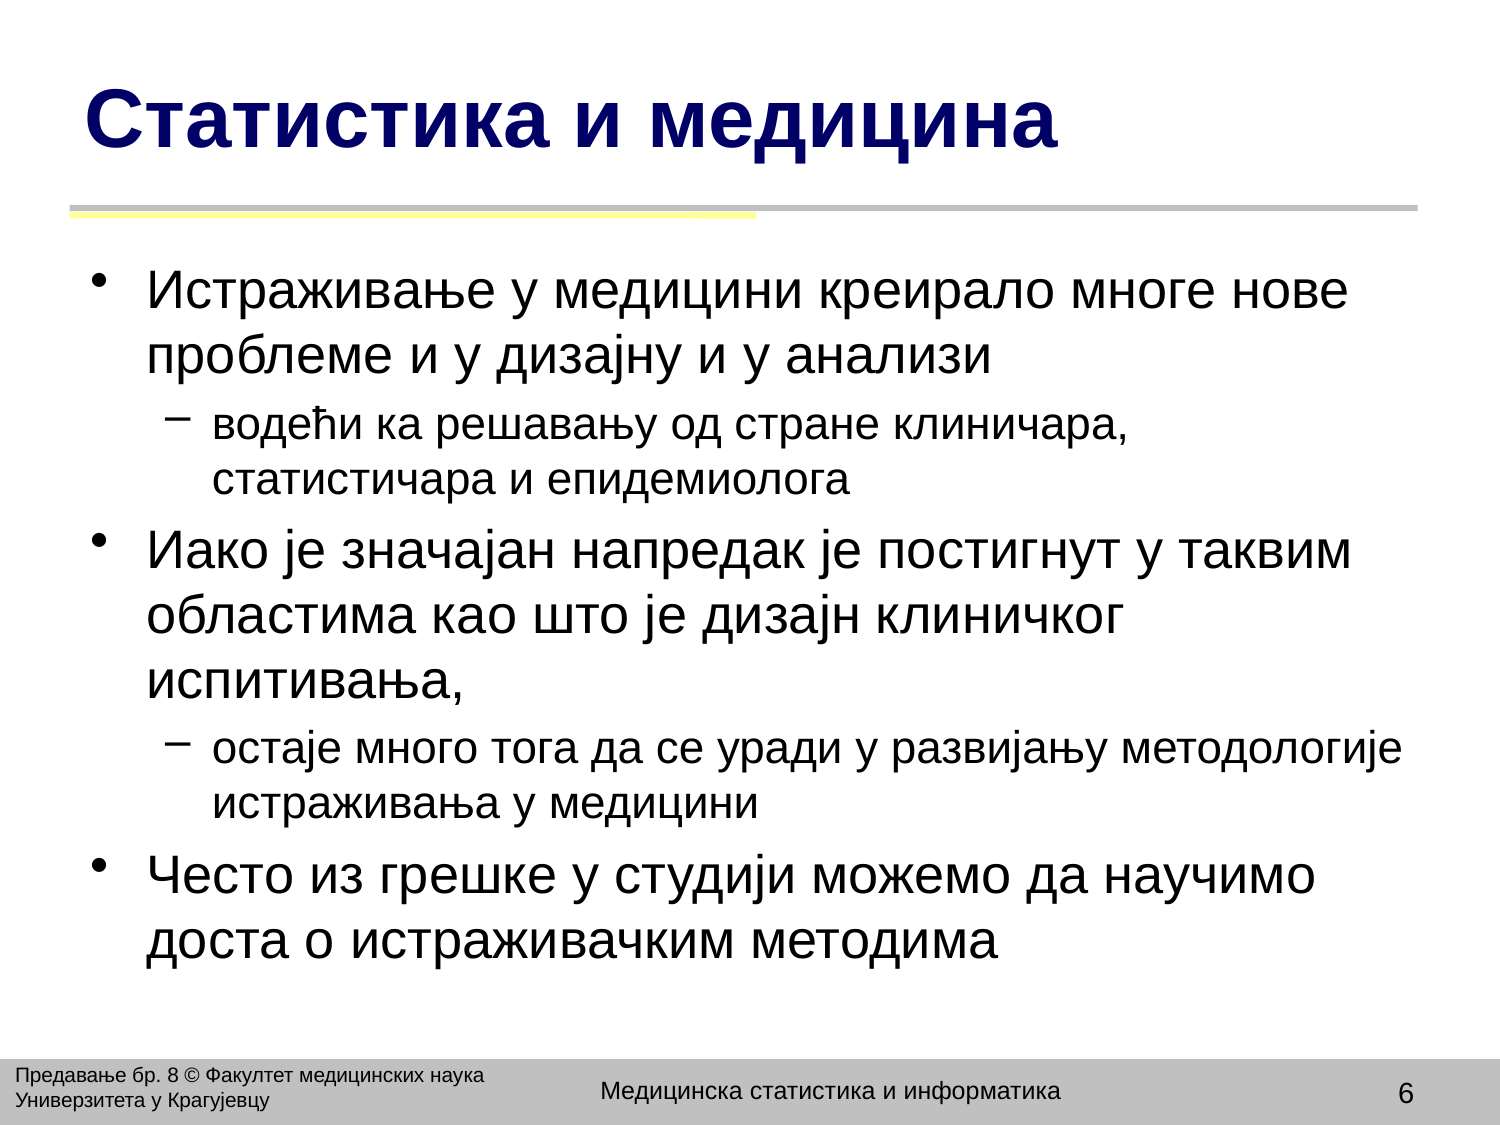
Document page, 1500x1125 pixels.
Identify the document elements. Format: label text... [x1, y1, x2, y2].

footer Медицинска статистика и информатика [512, 1066, 1151, 1125]
slide_number Предавање бр. 8 © Факултет медицинских наука Универзитета у Крагујевцу [0, 1053, 614, 1108]
slide_number 6 [1164, 1066, 1430, 1125]
title Статистика и медицина [69, 19, 1426, 208]
list Истраживање у медицини креирало многе нове проблеме и у дизајну и у анализи водећи ка решавању од стране клиничара, статистичара и епидемиолога Иако је значајан напредак је постигнут у таквим областима као што је дизајн клиничког испитивања, остаје много тога да се уради у развијању методологије истраживања у медицини Често из грешке у студији можемо да научимо доста о истраживачким методима [74, 246, 1426, 1023]
